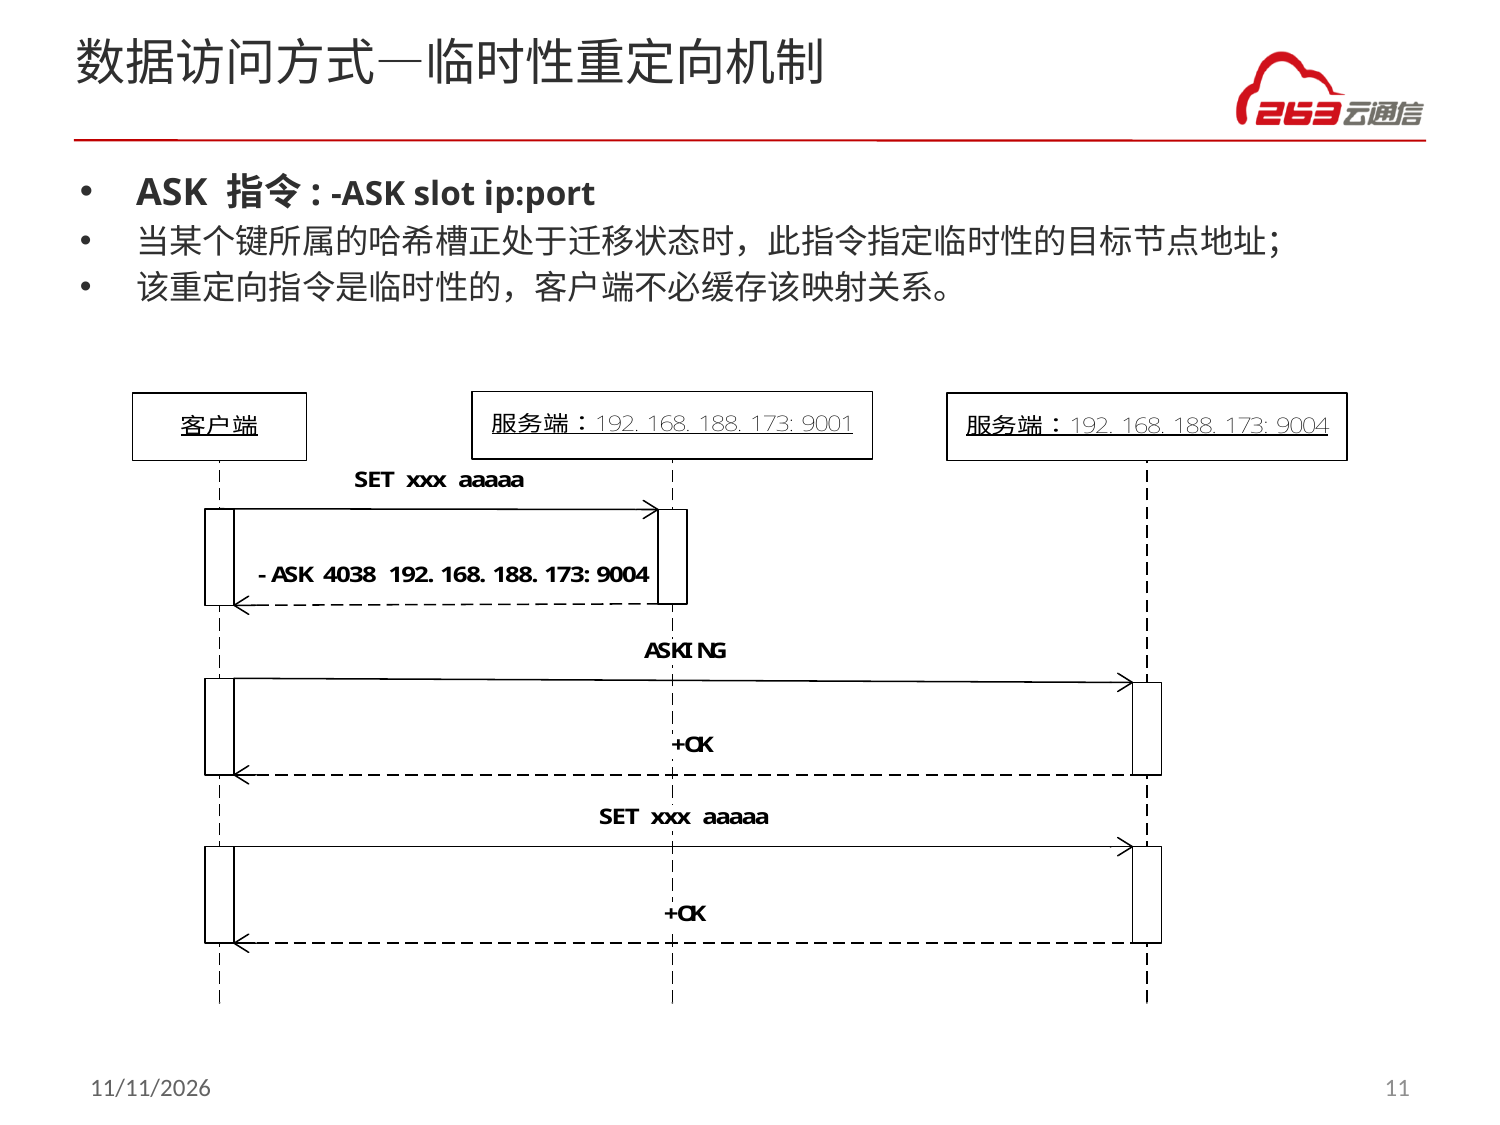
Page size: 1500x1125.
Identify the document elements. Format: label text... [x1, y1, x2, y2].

text_box ASK 指令: -ASK slot ip:port 当某个键所属的哈希槽正处于迁移状态时，此指令指定临时性的目标节点地址； 该重定向指令是临时性的，客户端不必缓存该映射关系。 [64, 160, 1415, 363]
title 数据访问方式—临时性重定向机制 [75, 30, 1235, 136]
picture [128, 387, 1352, 1007]
picture [1230, 37, 1430, 141]
